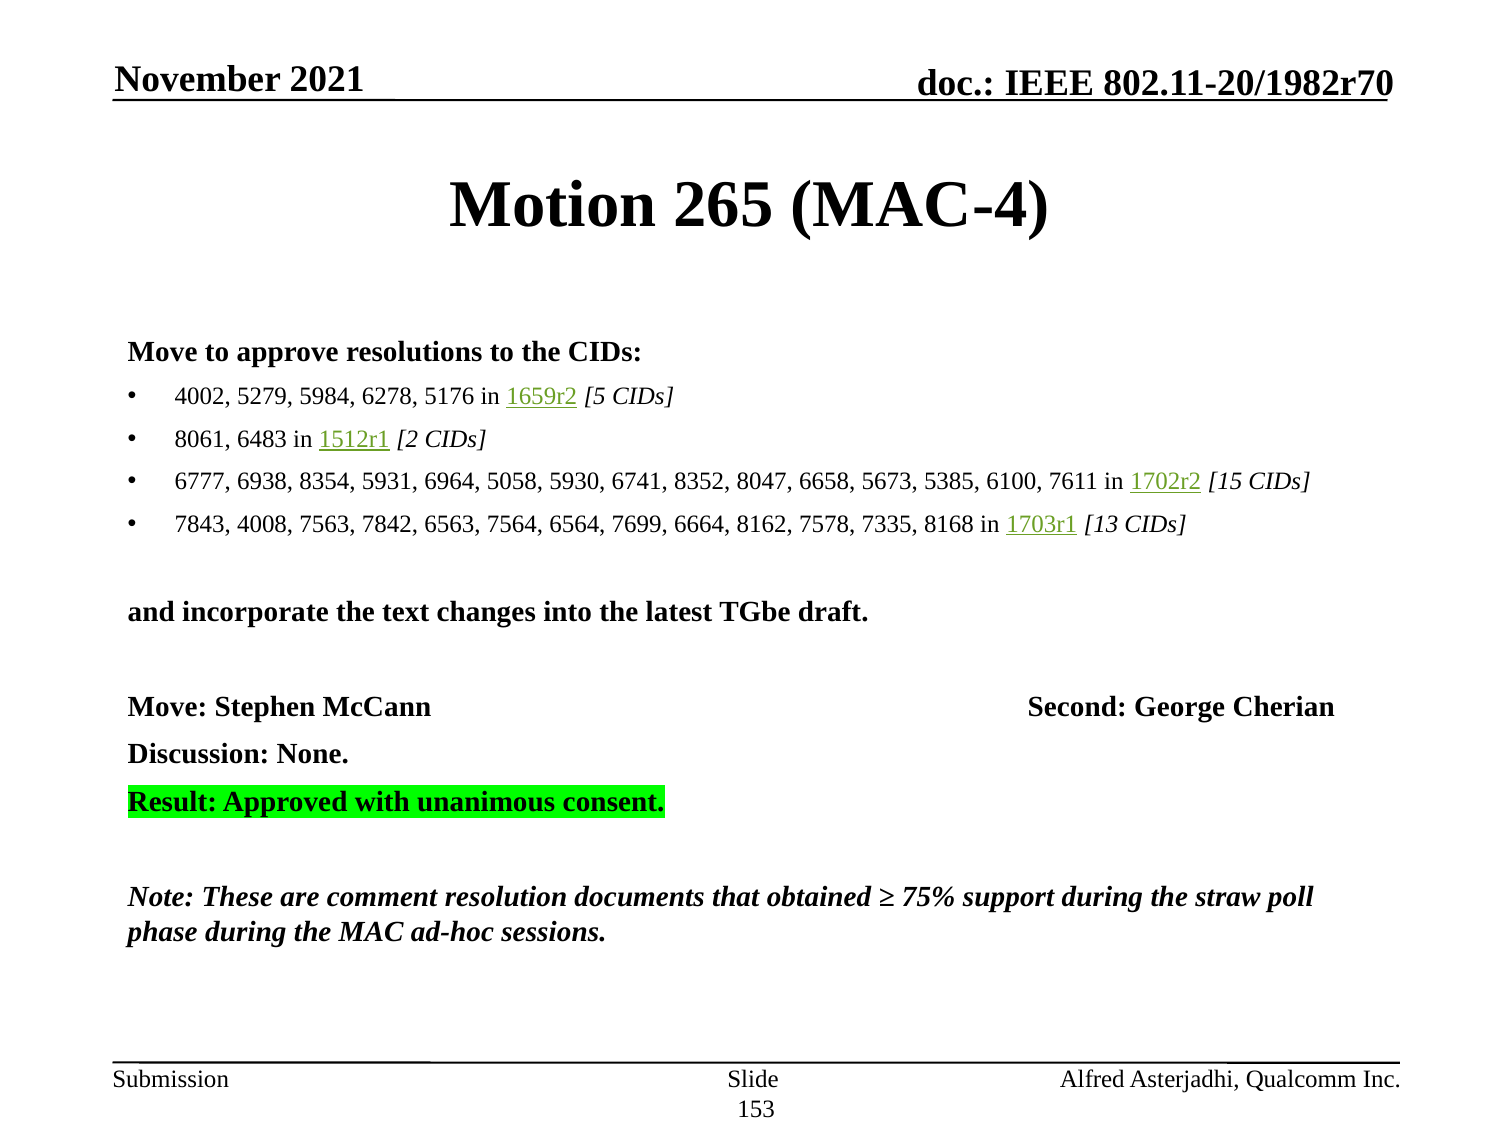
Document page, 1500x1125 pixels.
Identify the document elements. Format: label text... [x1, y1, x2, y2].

list Move to approve resolutions to the CIDs: 4002, 5279, 5984, 6278, 5176 in 1659r2 [5 CIDs] 8061, 6483 in 1512r1 [2 CIDs] 6777, 6938, 8354, 5931, 6964, 5058, 5930, 6741, 8352, 8047, 6658, 5673, 5385, 6100, 7611 in 1702r2 [15 CIDs] 7843, 4008, 7563, 7842, 6563, 7564, 6564, 7699, 6664, 8162, 7578, 7335, 8168 in 1703r1 [13 CIDs] and incorporate the text changes into the latest TGbe draft. Move: Stephen McCann Second: George Cherian Discussion: None. Result: Approved with unanimous consent. Note: These are comment resolution documents that obtained ≥ 75% support during the straw poll phase during the MAC ad-hoc sessions. [112, 324, 1388, 1063]
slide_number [114, 54, 423, 100]
slide_number Slide 153 [712, 1061, 800, 1123]
footer Alfred Asterjadhi, Qualcomm Inc. [878, 1061, 1402, 1093]
title Motion 265 (MAC-4) [112, 112, 1388, 288]
